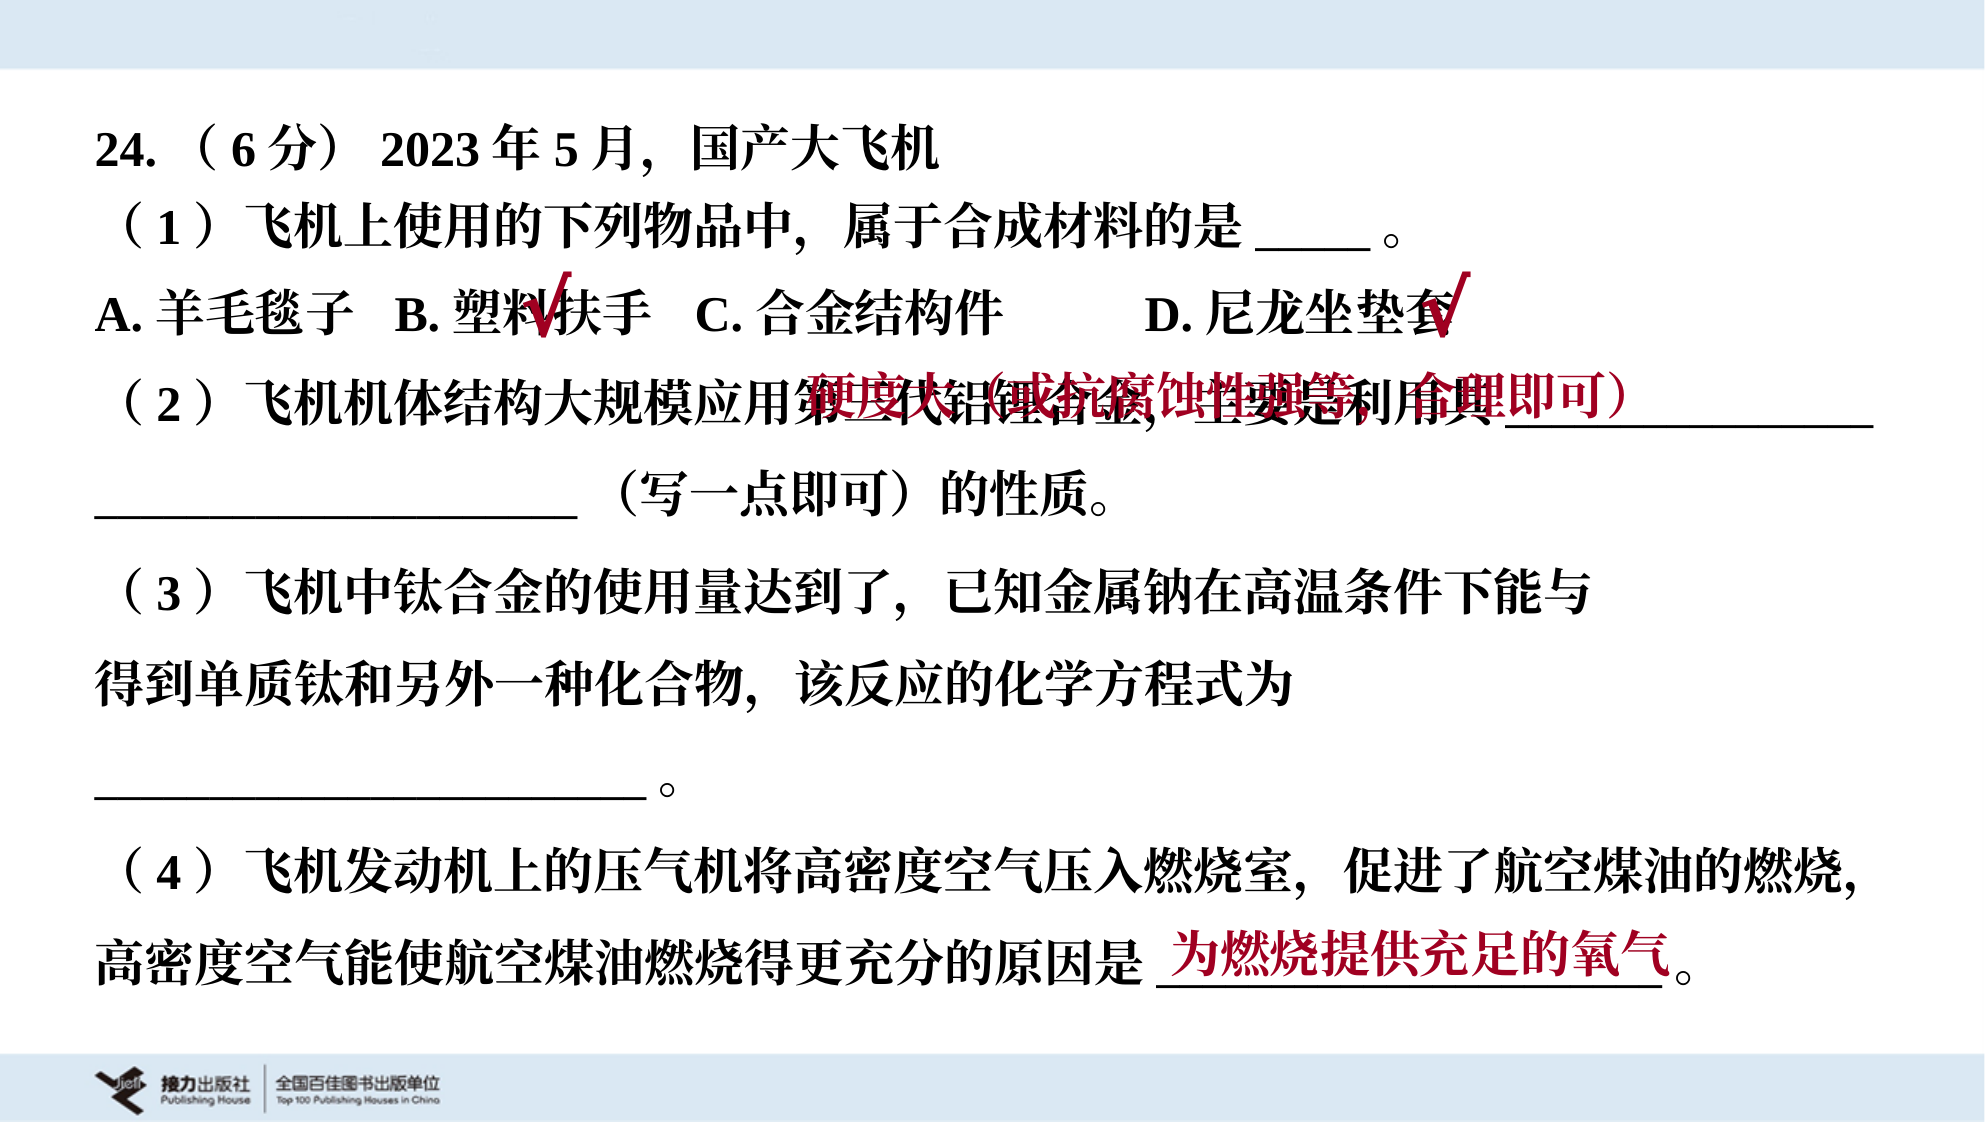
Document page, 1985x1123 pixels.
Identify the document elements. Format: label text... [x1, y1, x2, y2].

picture [0, 0, 1985, 1122]
text_box （2）飞机机体结构大规模应用第三代铝锂合金，主要是利用其________________ _____________________（写一点即可）的性质。 [94, 339, 1892, 523]
text_box A.羊毛毯子 B.塑料扶手 C.合金结构件 D.尼龙坐垫套 [94, 253, 1892, 339]
text_box √ [520, 259, 572, 352]
text_box 为燃烧提供充足的氧气 [1150, 895, 1690, 983]
text_box （1）飞机上使用的下列物品中，属于合成材料的是_____。 [94, 166, 1892, 253]
text_box （4）飞机发动机上的压气机将高密度空气压入燃烧室，促进了航空煤油的燃烧， 高密度空气能使航空煤油燃烧得更充分的原因是______________________。 [94, 808, 1892, 992]
text_box √ [1419, 259, 1555, 352]
text_box 硬度大（或抗腐蚀性强等，合理即可） [94, 334, 1891, 515]
